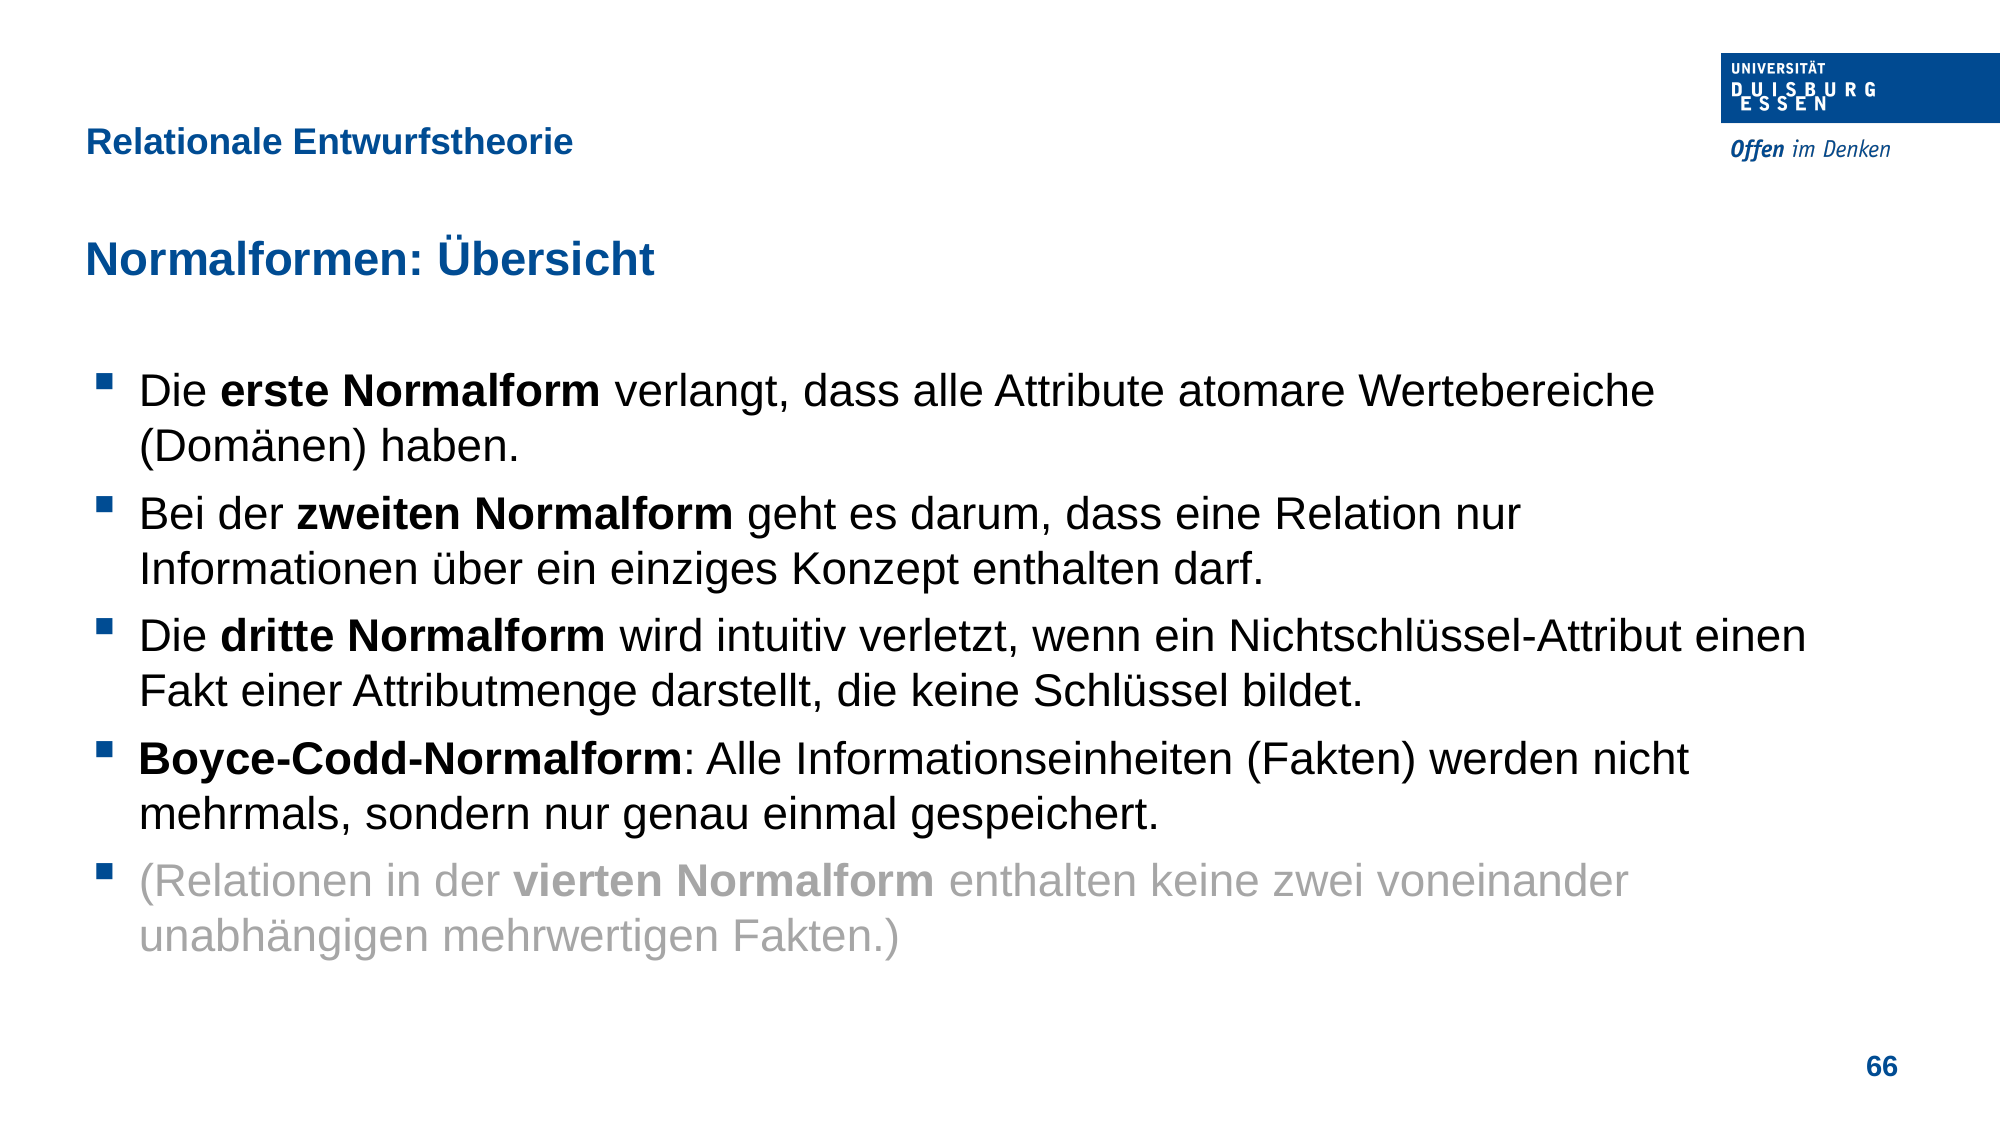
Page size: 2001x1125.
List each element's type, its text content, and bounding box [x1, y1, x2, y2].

slide_number 66 [1677, 1039, 1914, 1081]
list Relationale Entwurfstheorie [85, 122, 1694, 163]
list Normalformen: Übersicht [85, 227, 1825, 294]
list Die erste Normalform verlangt, dass alle Attribute atomare Wertebereiche (Domänen) haben. Bei der zweiten Normalform geht es darum, dass eine Relation nur Informationen über ein einziges Konzept enthalten darf. Die dritte Normalform wird intuitiv verletzt, wenn ein Nichtschlüssel-Attribut einen Fakt einer Attributmenge darstellt, die keine Schlüssel bildet. Boyce-Codd-Normalform: Alle Informationseinheiten (Fakten) werden nicht mehrmals, sondern nur genau einmal gespeichert. (Relationen in der vierten Normalform enthalten keine zwei voneinander unabhängigen mehrwertigen Fakten.) [85, 353, 1825, 1040]
picture [1721, 53, 2000, 162]
